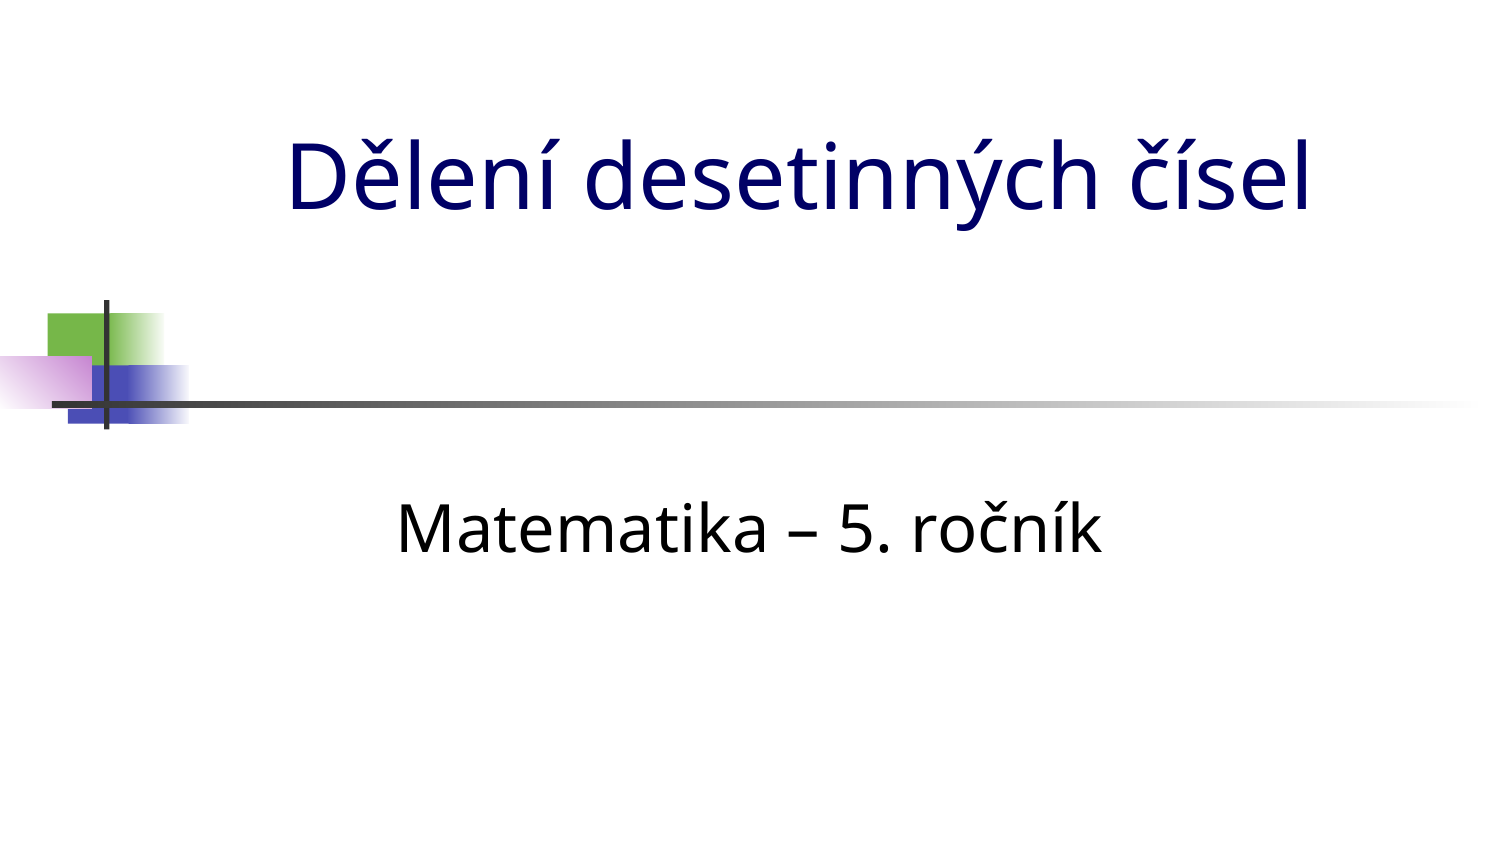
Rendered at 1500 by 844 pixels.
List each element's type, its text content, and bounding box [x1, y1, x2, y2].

title Dělení desetinných čísel [162, 129, 1438, 236]
subtitle Matematika – 5. ročník [224, 477, 1276, 694]
